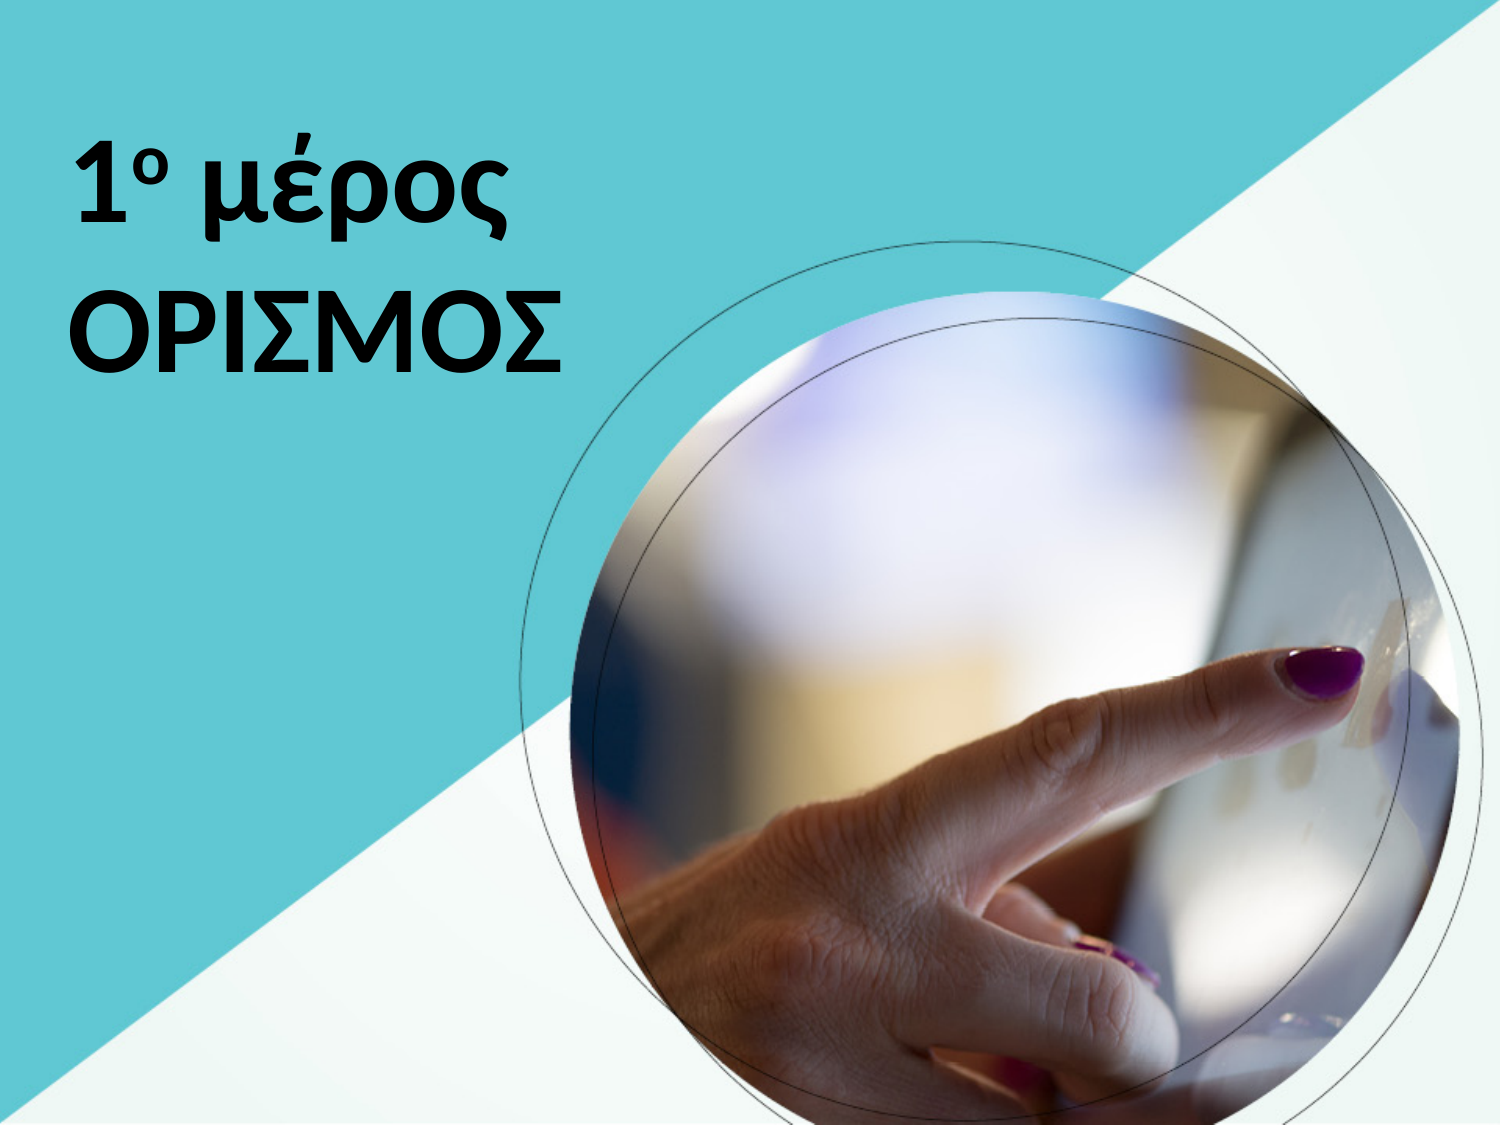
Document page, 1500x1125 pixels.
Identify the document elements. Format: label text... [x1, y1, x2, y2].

picture [0, 0, 1500, 1125]
text_box 1ο μέρος ΟΡΙΣΜΟΣ [53, 89, 798, 405]
